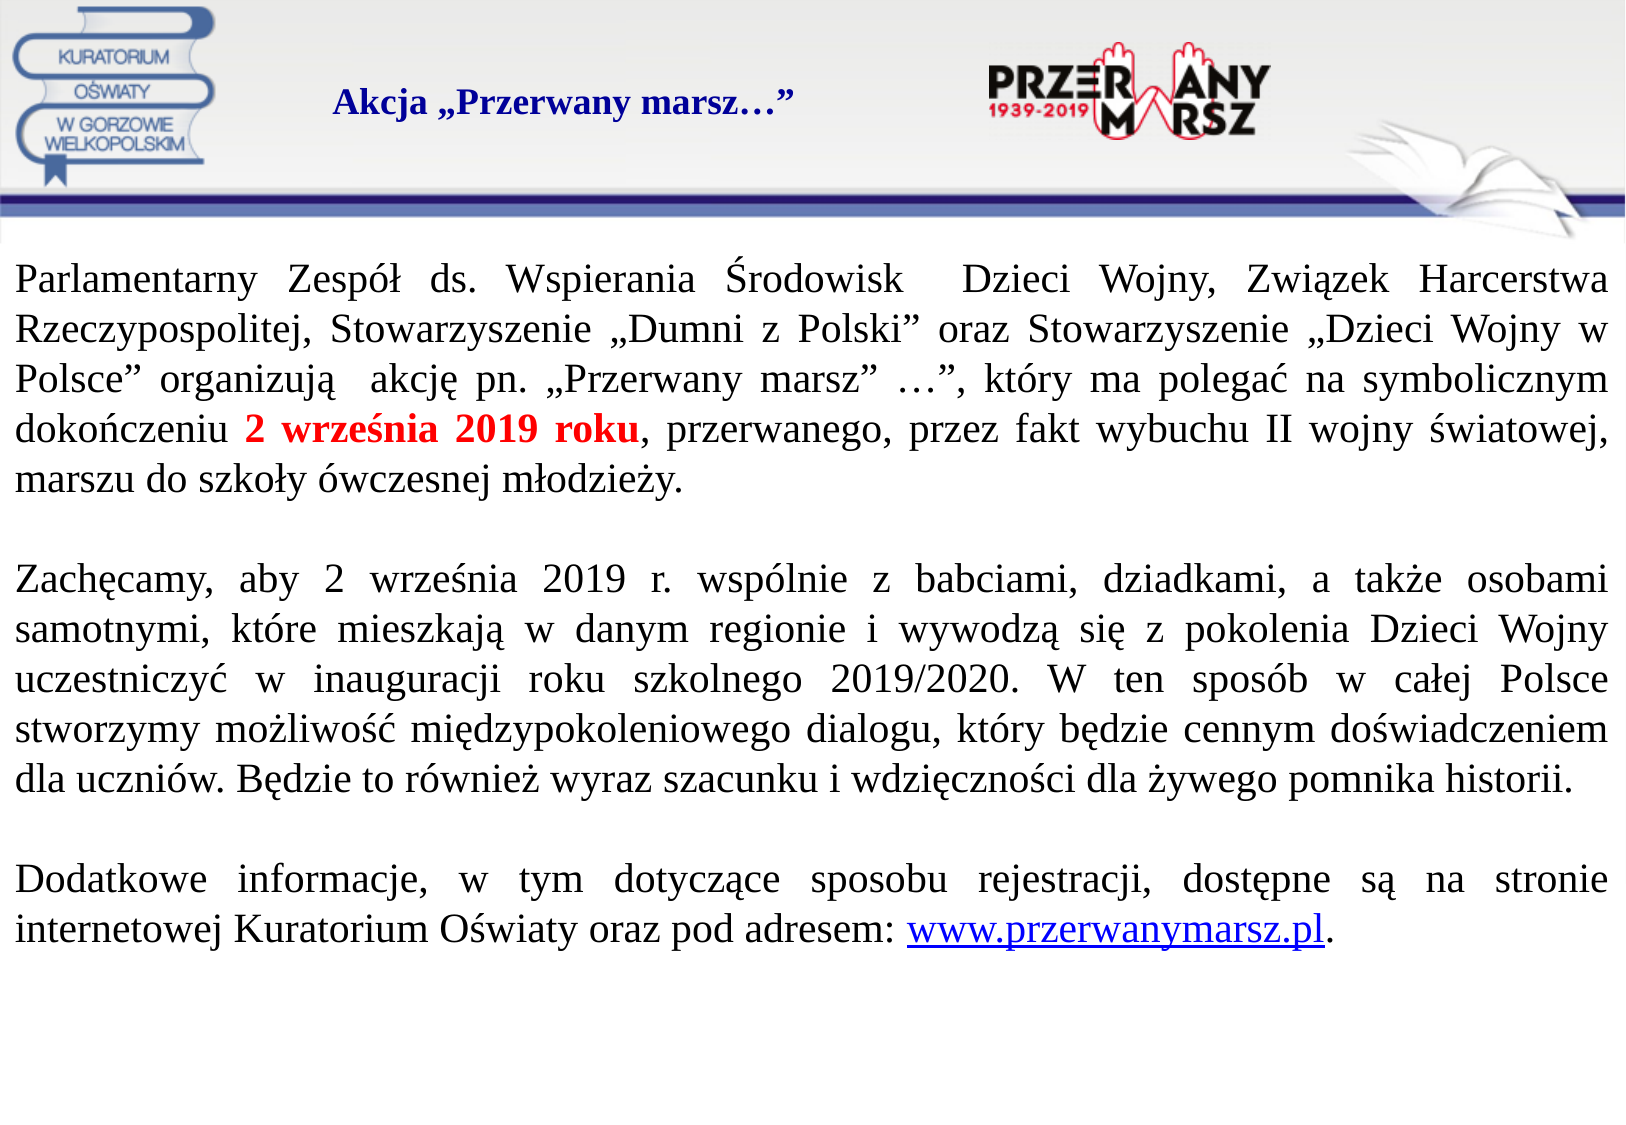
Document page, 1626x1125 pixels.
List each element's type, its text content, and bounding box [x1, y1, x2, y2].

title Akcja „Przerwany marsz…” [317, 23, 1600, 176]
text_box Parlamentarny Zespół ds. Wspierania Środowisk Dzieci Wojny, Związek Harcerstwa Rzeczypospolitej, Stowarzyszenie „Dumni z Polski” oraz Stowarzyszenie „Dzieci Wojny w Polsce” organizują akcję pn. „Przerwany marsz” …”, który ma polegać na symbolicznym dokończeniu 2 września 2019 roku, przerwanego, przez fakt wybuchu II wojny światowej, marszu do szkoły ówczesnej młodzieży. Zachęcamy, aby 2 września 2019 r. wspólnie z babciami, dziadkami, a także osobami samotnymi, które mieszkają w danym regionie i wywodzą się z pokolenia Dzieci Wojny uczestniczyć w inauguracji roku szkolnego 2019/2020. W ten sposób w całej Polsce stworzymy możliwość międzypokoleniowego dialogu, który będzie cennym doświadczeniem dla uczniów. Będzie to również wyraz szacunku i wdzięczności dla żywego pomnika historii. Dodatkowe informacje, w tym dotyczące sposobu rejestracji, dostępne są na stronie internetowej Kuratorium Oświaty oraz pod adresem: www.przerwanymarsz.pl. [0, 243, 1625, 959]
picture [0, 0, 1626, 1125]
